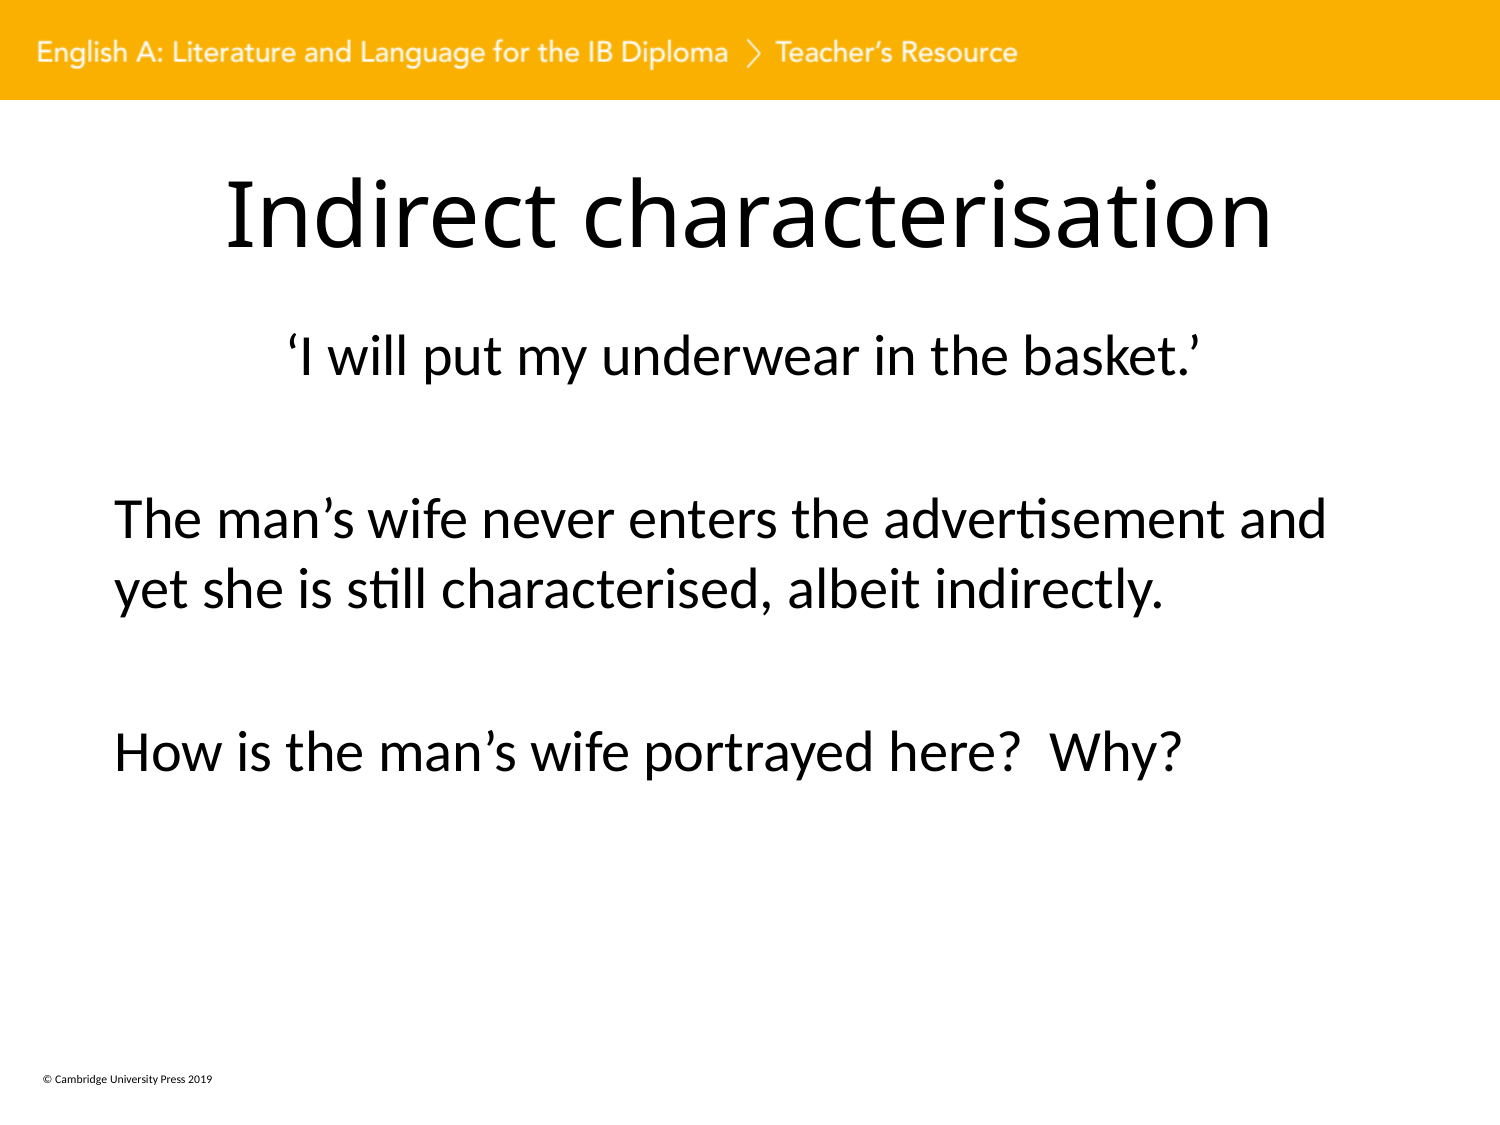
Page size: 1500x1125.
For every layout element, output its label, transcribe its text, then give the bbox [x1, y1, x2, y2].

picture [0, 0, 1500, 101]
text_box ‘I will put my underwear in the basket.’ The man’s wife never enters the advertisement and yet she is still characterised, albeit indirectly. How is the man’s wife portrayed here? Why? [99, 309, 1388, 1048]
text_box Indirect characterisation [27, 117, 1474, 305]
subtitle © Cambridge University Press 2019 [27, 1063, 1388, 1093]
